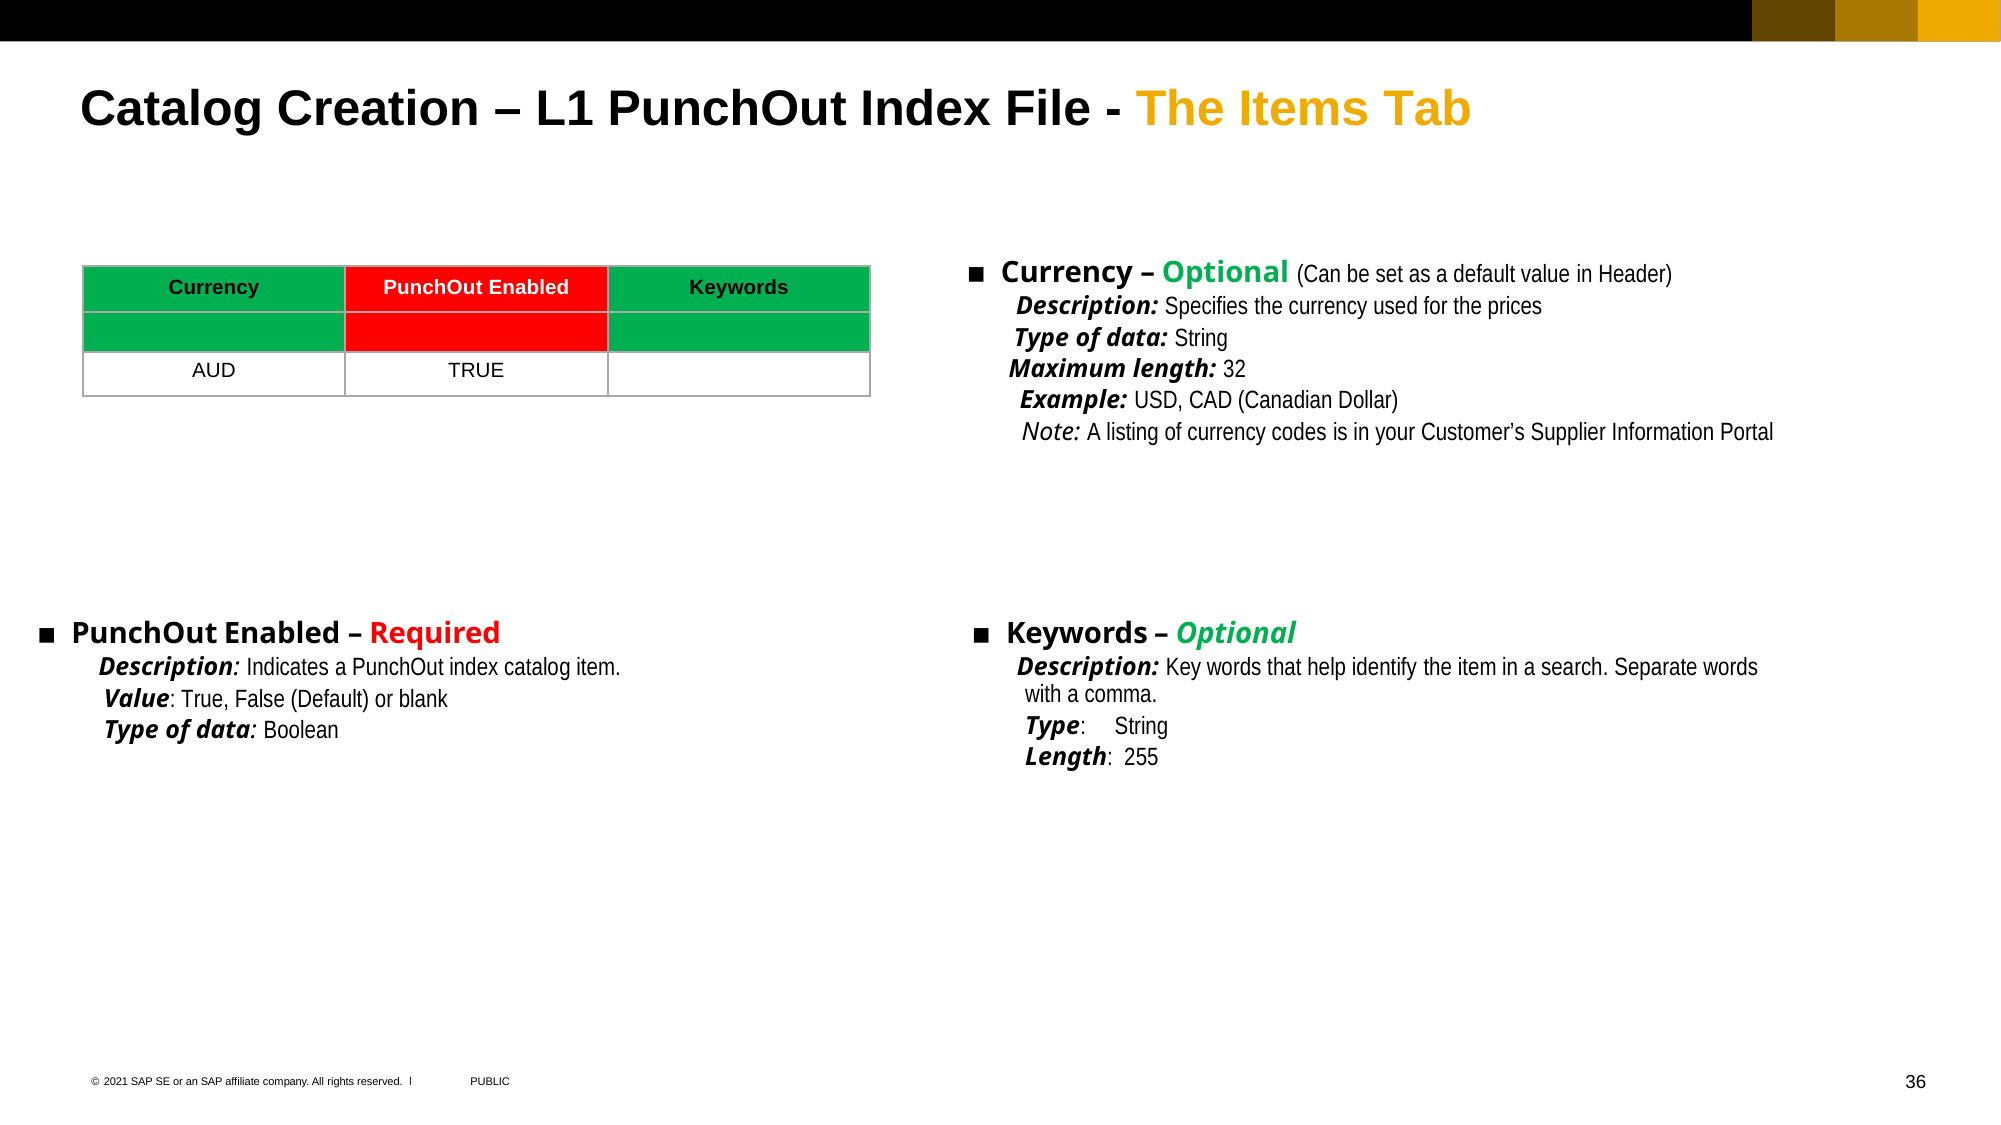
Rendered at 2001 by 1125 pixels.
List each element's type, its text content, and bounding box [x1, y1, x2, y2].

text_box Description: Specifies the currency used for the prices [1016, 290, 1543, 321]
text_box ▪Keywords–Optional [971, 613, 1296, 650]
text_box [346, 353, 607, 396]
text_box [0, 0, 1751, 42]
text_box ▪Currency –Optional (Can be set as a default value in Header) [966, 253, 1673, 289]
text_box Note: A listing of currency codes is in your Customer’s Supplier Information Portal [1021, 415, 1775, 446]
text_box [82, 626, 957, 750]
text_box [609, 267, 869, 311]
text_box Description: Key words that help identify the item in a search. Separate words [1016, 650, 1765, 681]
text_box [83, 267, 344, 311]
text_box Type of data: String [1014, 321, 1229, 352]
text_box [1000, 626, 1789, 777]
text_box ▪PunchOutEnabled –Required [36, 613, 502, 650]
text_box Catalog Creation –L1 PunchOutIndex File -The Items Tab [79, 75, 1473, 136]
text_box [83, 353, 344, 396]
text_box Maximum length: 32 [1008, 352, 1247, 383]
text_box [1836, 0, 1919, 42]
text_box [609, 313, 869, 351]
text_box [999, 265, 1918, 505]
text_box [609, 353, 869, 396]
text_box [1751, 0, 1836, 42]
text_box Currency PunchOutEnabled Keywords [168, 273, 789, 299]
text_box [1919, 0, 2001, 42]
text_box Value: True, False (Default) or blank Type of data: Boolean [103, 682, 449, 744]
text_box [346, 313, 607, 351]
text_box [346, 299, 607, 311]
text_box with a comma. Type: String Length: 255 [1025, 677, 1169, 771]
text_box [346, 267, 607, 273]
text_box Description: Indicates a PunchOutindex catalogitem. [98, 650, 627, 681]
text_box [83, 313, 344, 351]
text_box ©2021 SAP SE or an SAP affiliate company. All rights reserved. ǀ PUBLIC 36 [91, 1069, 1927, 1093]
text_box [0, 42, 2001, 1125]
text_box AUD TRUE [192, 356, 505, 382]
text_box Example: USD, CAD (Canadian Dollar) [1019, 383, 1400, 414]
